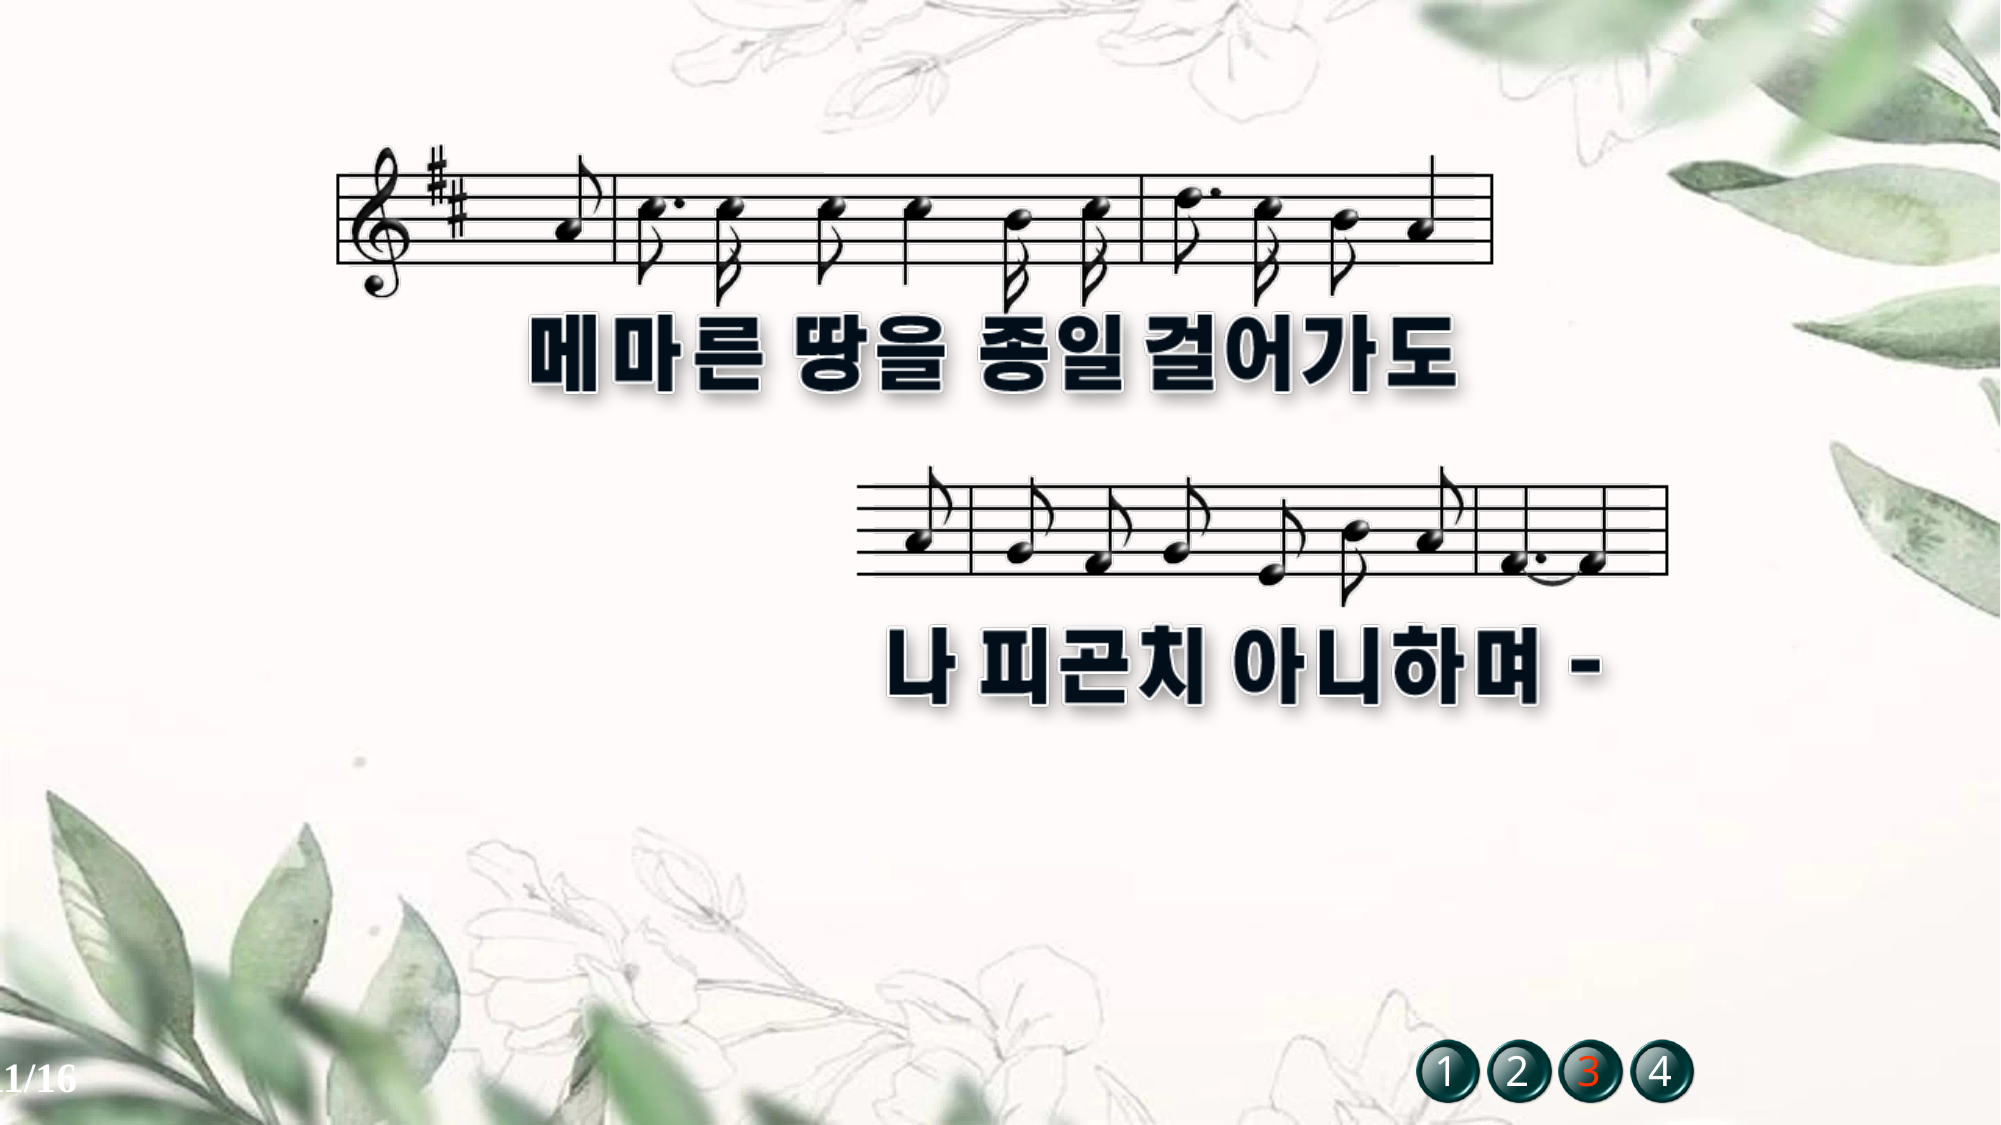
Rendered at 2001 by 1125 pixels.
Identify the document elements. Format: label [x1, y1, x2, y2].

text_box [1413, 1035, 1484, 1106]
text_box [1627, 1035, 1697, 1106]
picture [0, 0, 2001, 1125]
text_box [1484, 1035, 1555, 1106]
text_box [1555, 1035, 1626, 1106]
